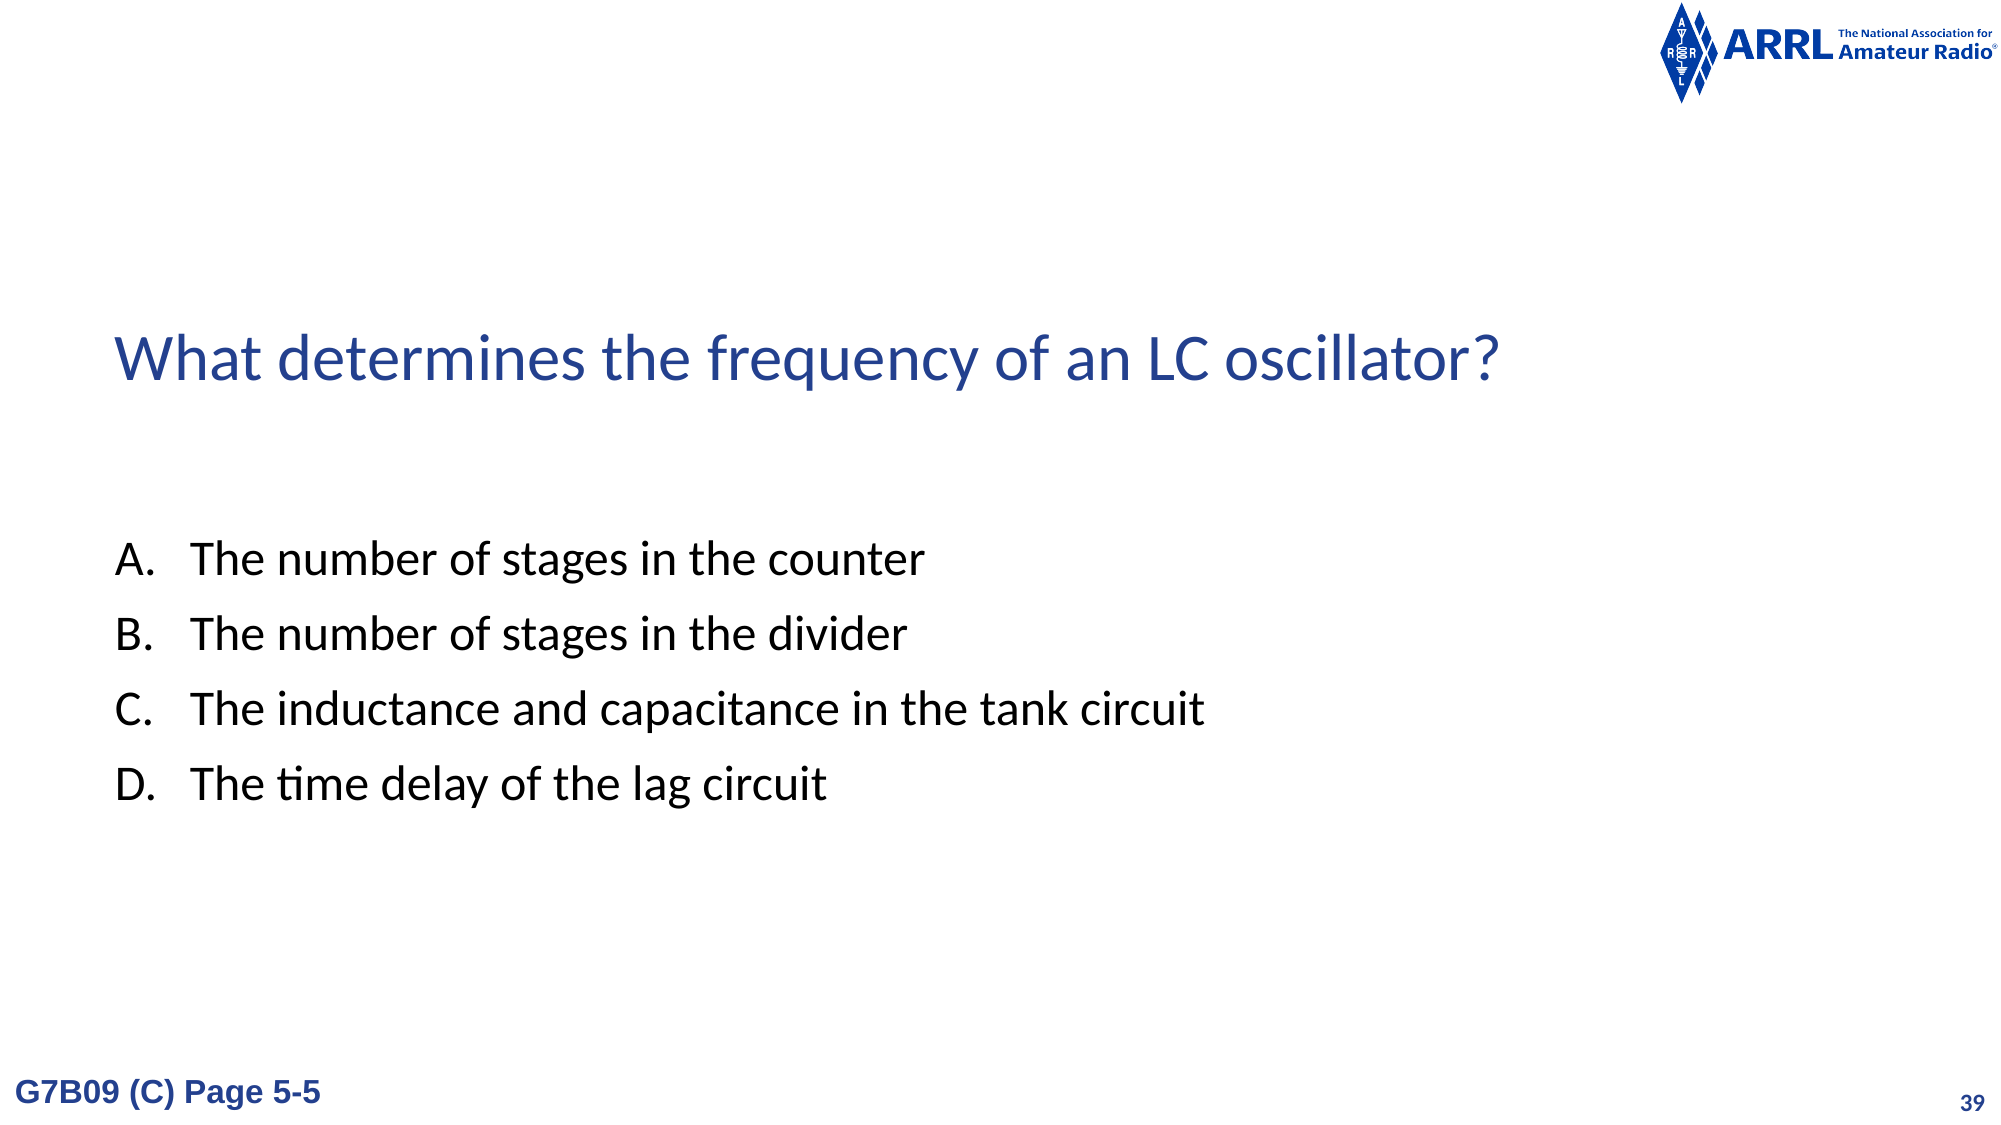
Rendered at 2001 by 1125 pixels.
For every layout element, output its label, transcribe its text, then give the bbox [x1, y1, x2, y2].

picture [1658, 0, 1999, 106]
list The number of stages in the counter The number of stages in the divider The inductance and capacitance in the tank circuit The time delay of the lag circuit [99, 525, 1900, 1005]
title What determines the frequency of an LC oscillator? [99, 249, 1900, 468]
text_box 39 [1899, 1079, 2000, 1125]
text_box G7B09 (C) Page 5-5 [0, 1062, 1313, 1118]
